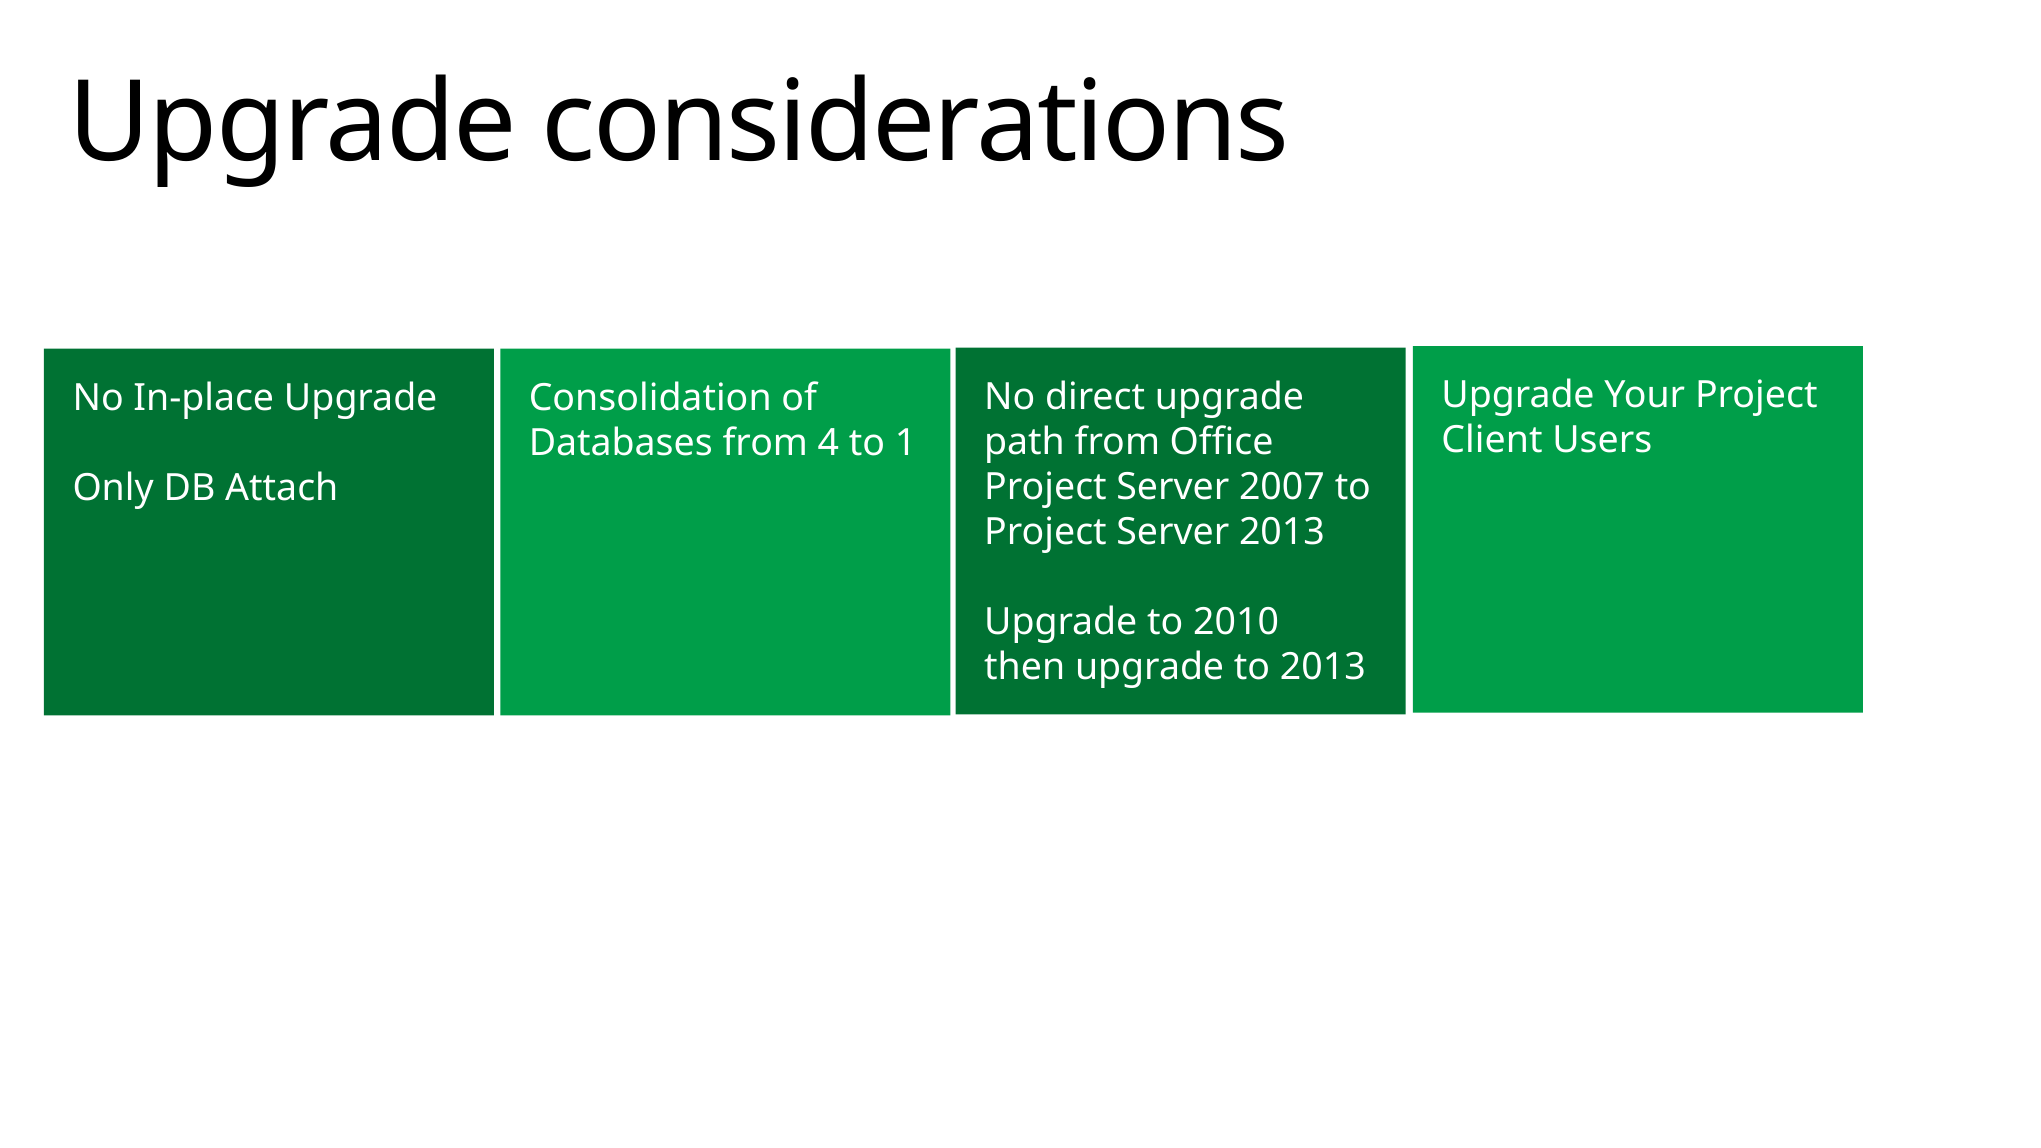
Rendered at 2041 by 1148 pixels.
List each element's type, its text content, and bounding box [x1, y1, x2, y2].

title Upgrade considerations [45, 48, 1996, 200]
text_box Upgrade Your Project Client Users [1412, 345, 1864, 714]
text_box No In-place Upgrade Only DB Attach [43, 348, 495, 716]
text_box No direct upgrade path from Office Project Server 2007 to Project Server 2013 Upgrade to 2010 then upgrade to 2013 [955, 347, 1406, 715]
text_box Consolidation of Databases from 4 to 1 [500, 348, 951, 716]
